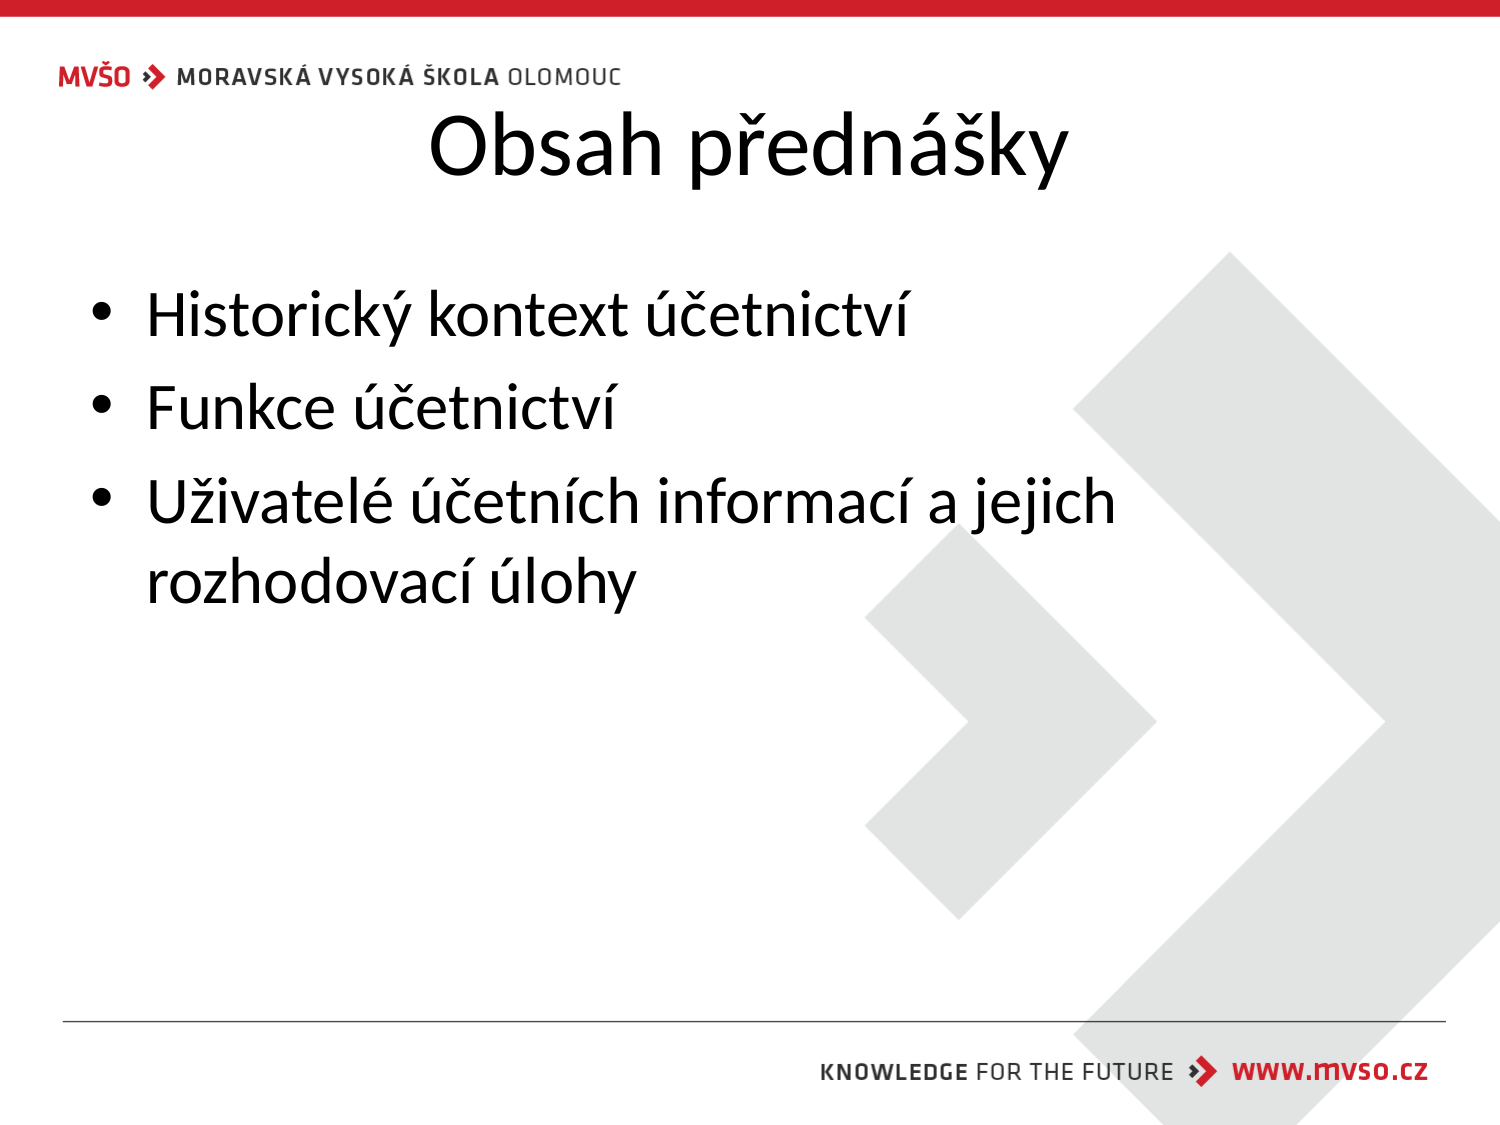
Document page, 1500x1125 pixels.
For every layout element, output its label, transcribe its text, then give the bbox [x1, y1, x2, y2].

picture [0, 0, 1500, 1125]
list Historický kontext účetnictví Funkce účetnictví Uživatelé účetních informací a jejich rozhodovací úlohy [75, 262, 1425, 1005]
title Obsah přednášky [75, 45, 1425, 233]
